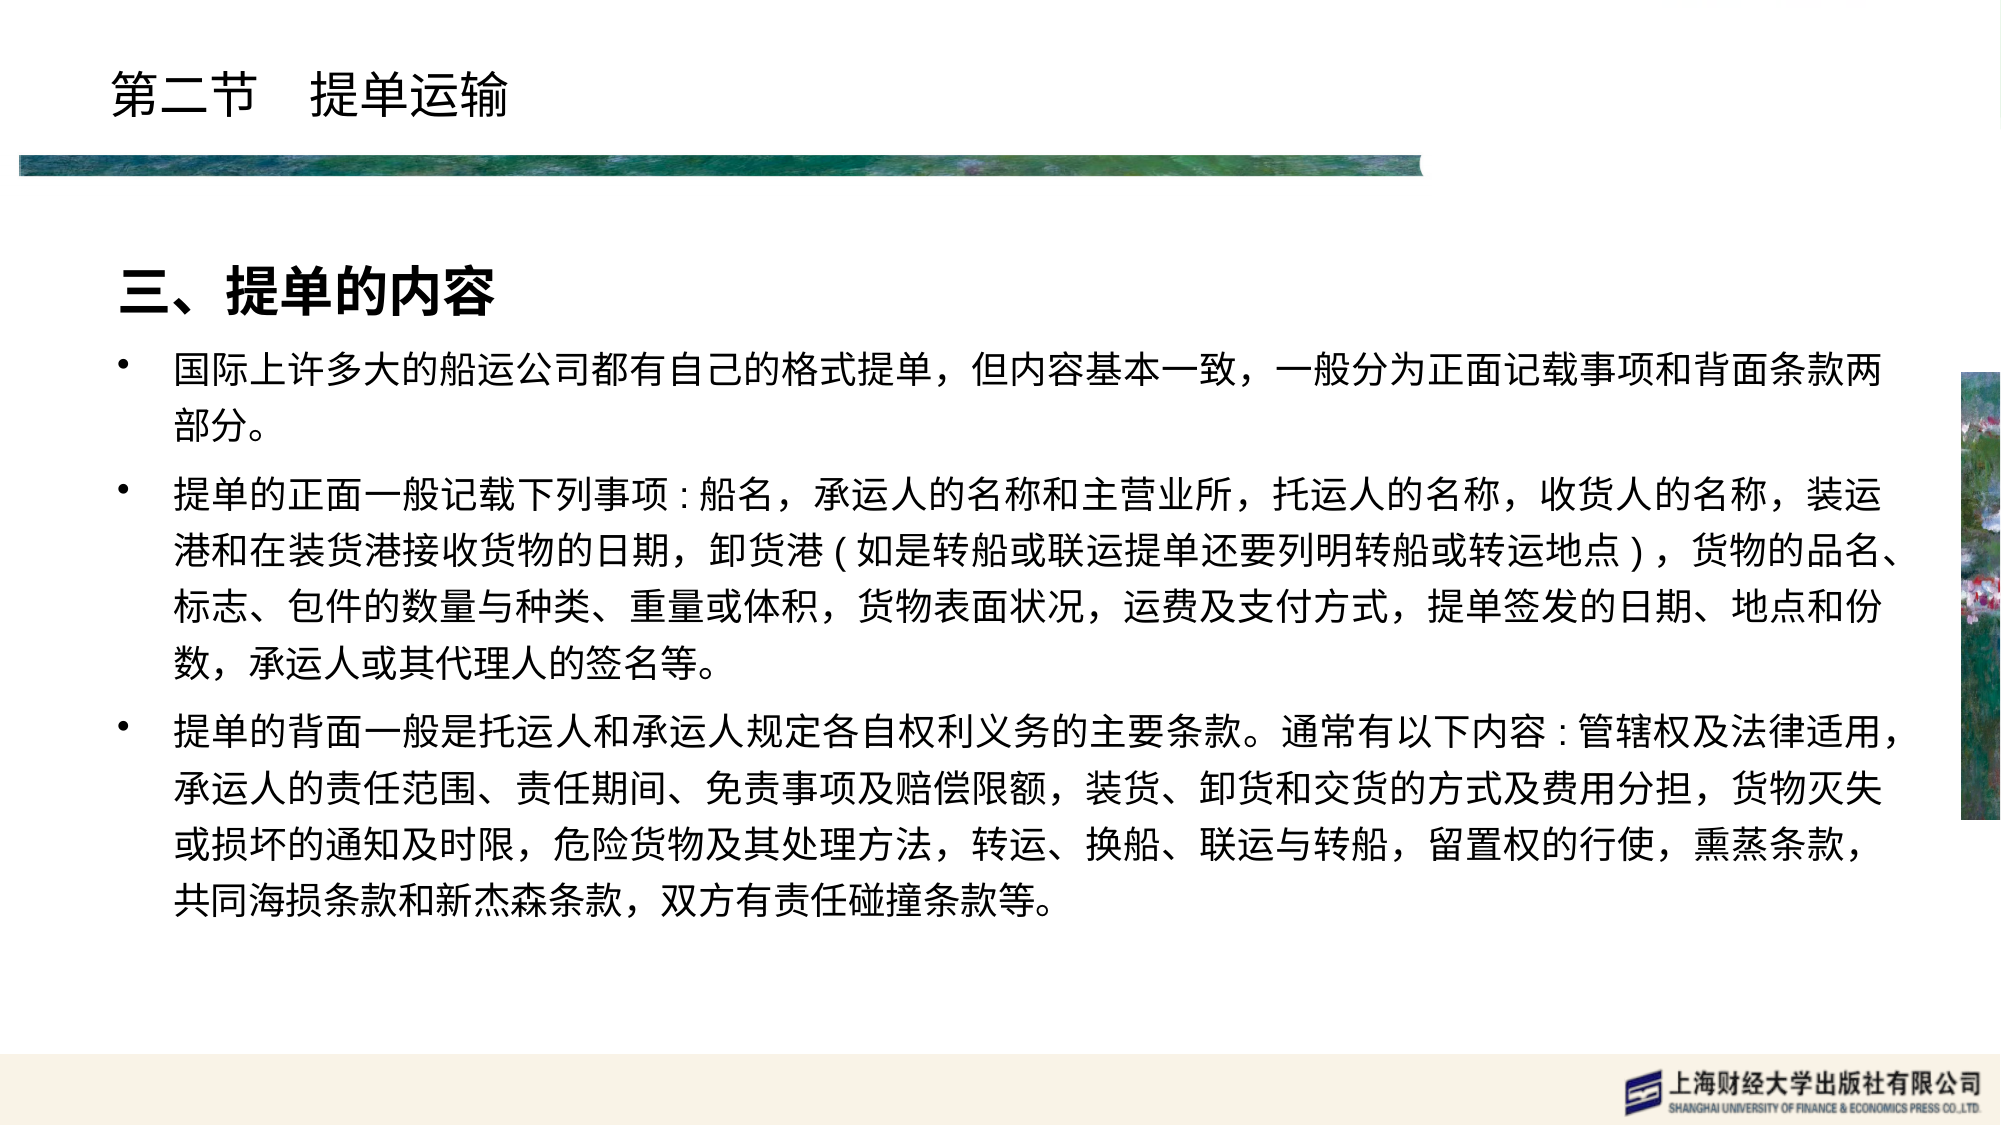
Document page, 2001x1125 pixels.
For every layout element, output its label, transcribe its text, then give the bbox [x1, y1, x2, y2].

title 第二节 提单运输 [94, 42, 1451, 146]
list 三、提单的内容 国际上许多大的船运公司都有自己的格式提单，但内容基本一致，一般分为正面记载事项和背面条款两部分。 提单的正面一般记载下列事项:船名，承运人的名称和主营业所，托运人的名称，收货人的名称，装运港和在装货港接收货物的日期，卸货港(如是转船或联运提单还要列明转船或转运地点)，货物的品名、标志、包件的数量与种类、重量或体积，货物表面状况，运费及支付方式，提单签发的日期、地点和份数，承运人或其代理人的签名等。 提单的背面一般是托运人和承运人规定各自权利义务的主要条款。通常有以下内容:管辖权及法律适用，承运人的责任范围、责任期间、免责事项及赔偿限额，装货、卸货和交货的方式及费用分担，货物灭失或损坏的通知及时限，危险货物及其处理方法，转运、换船、联运与转船，留置权的行使，熏蒸条款，共同海损条款和新杰森条款，双方有责任碰撞条款等。 [102, 233, 1898, 1032]
picture [0, 0, 2001, 1125]
